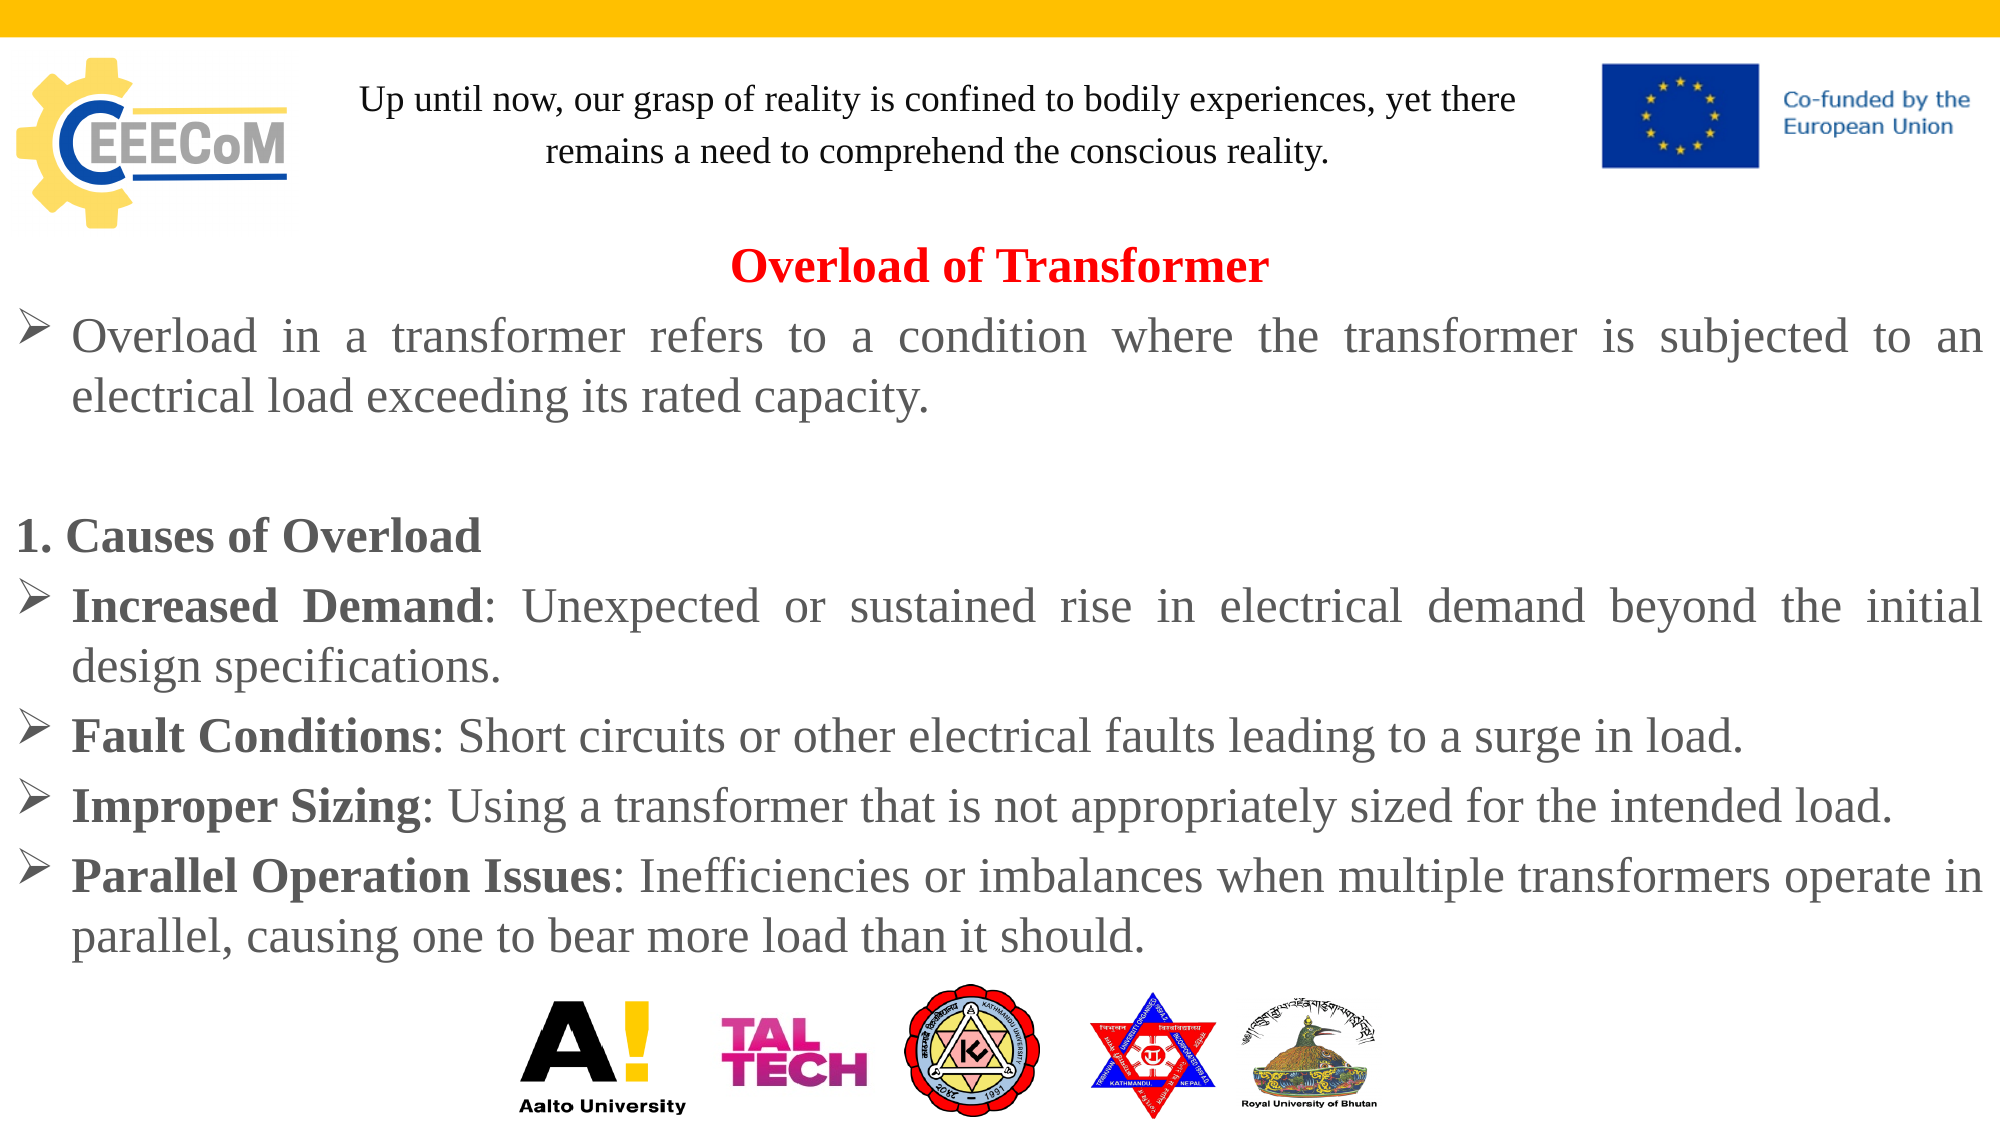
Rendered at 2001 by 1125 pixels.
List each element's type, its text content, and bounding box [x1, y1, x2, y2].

list Overload of Transformer Overload in a transformer refers to a condition where the transformer is subjected to an electrical load exceeding its rated capacity. 1. Causes of Overload Increased Demand: Unexpected or sustained rise in electrical demand beyond the initial design specifications. Fault Conditions: Short circuits or other electrical faults leading to a surge in load. Improper Sizing: Using a transformer that is not appropriately sized for the intended load. Parallel Operation Issues: Inefficiencies or imbalances when multiple transformers operate in parallel, causing one to bear more load than it should. [0, 224, 2000, 975]
picture [11, 50, 299, 224]
picture [1595, 46, 2000, 181]
title Up until now, our grasp of reality is confined to bodily experiences, yet there remains a need to comprehend the conscious reality. [312, 37, 1565, 201]
picture [512, 984, 1382, 1125]
